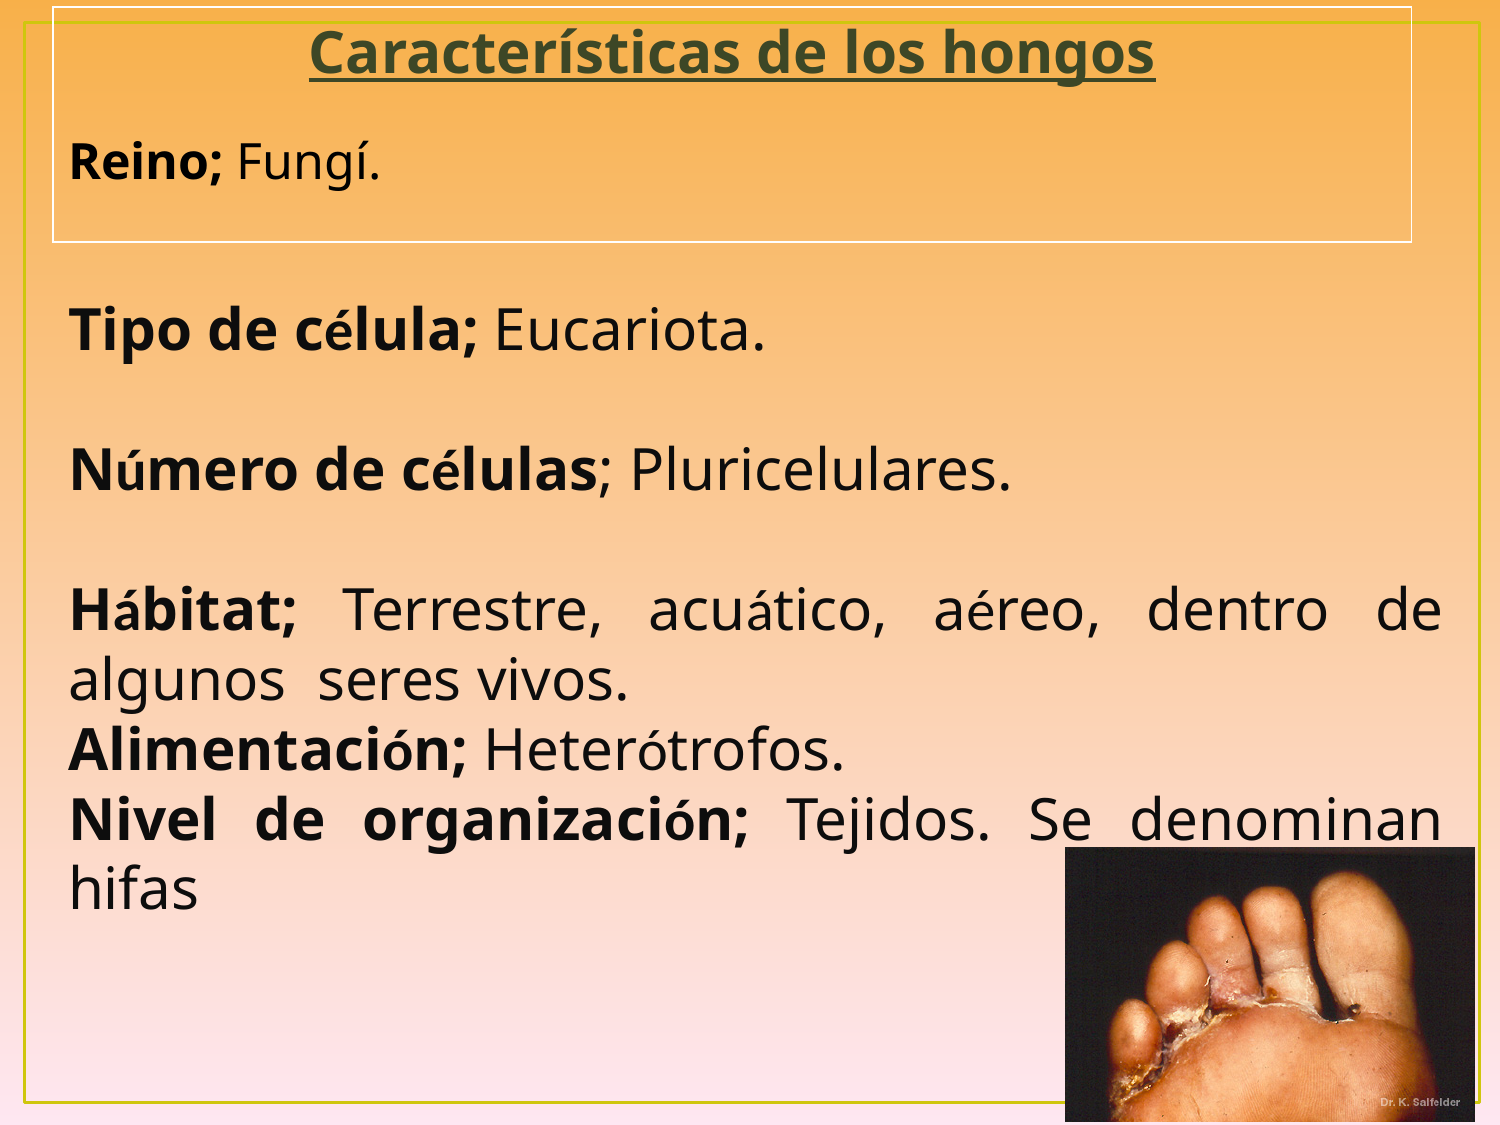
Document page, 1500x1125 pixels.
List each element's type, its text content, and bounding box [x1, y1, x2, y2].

text_box Características de los hongos Reino; Fungí. [53, 7, 1412, 243]
text_box Tipo de célula; Eucariota. Número de células; Pluricelulares. Hábitat; Terrestre, acuático, aéreo, dentro de algunos seres vivos. Alimentación; Heterótrofos. Nivel de organización; Tejidos. Se denominan hifas [53, 284, 1459, 930]
picture [1065, 847, 1475, 1122]
